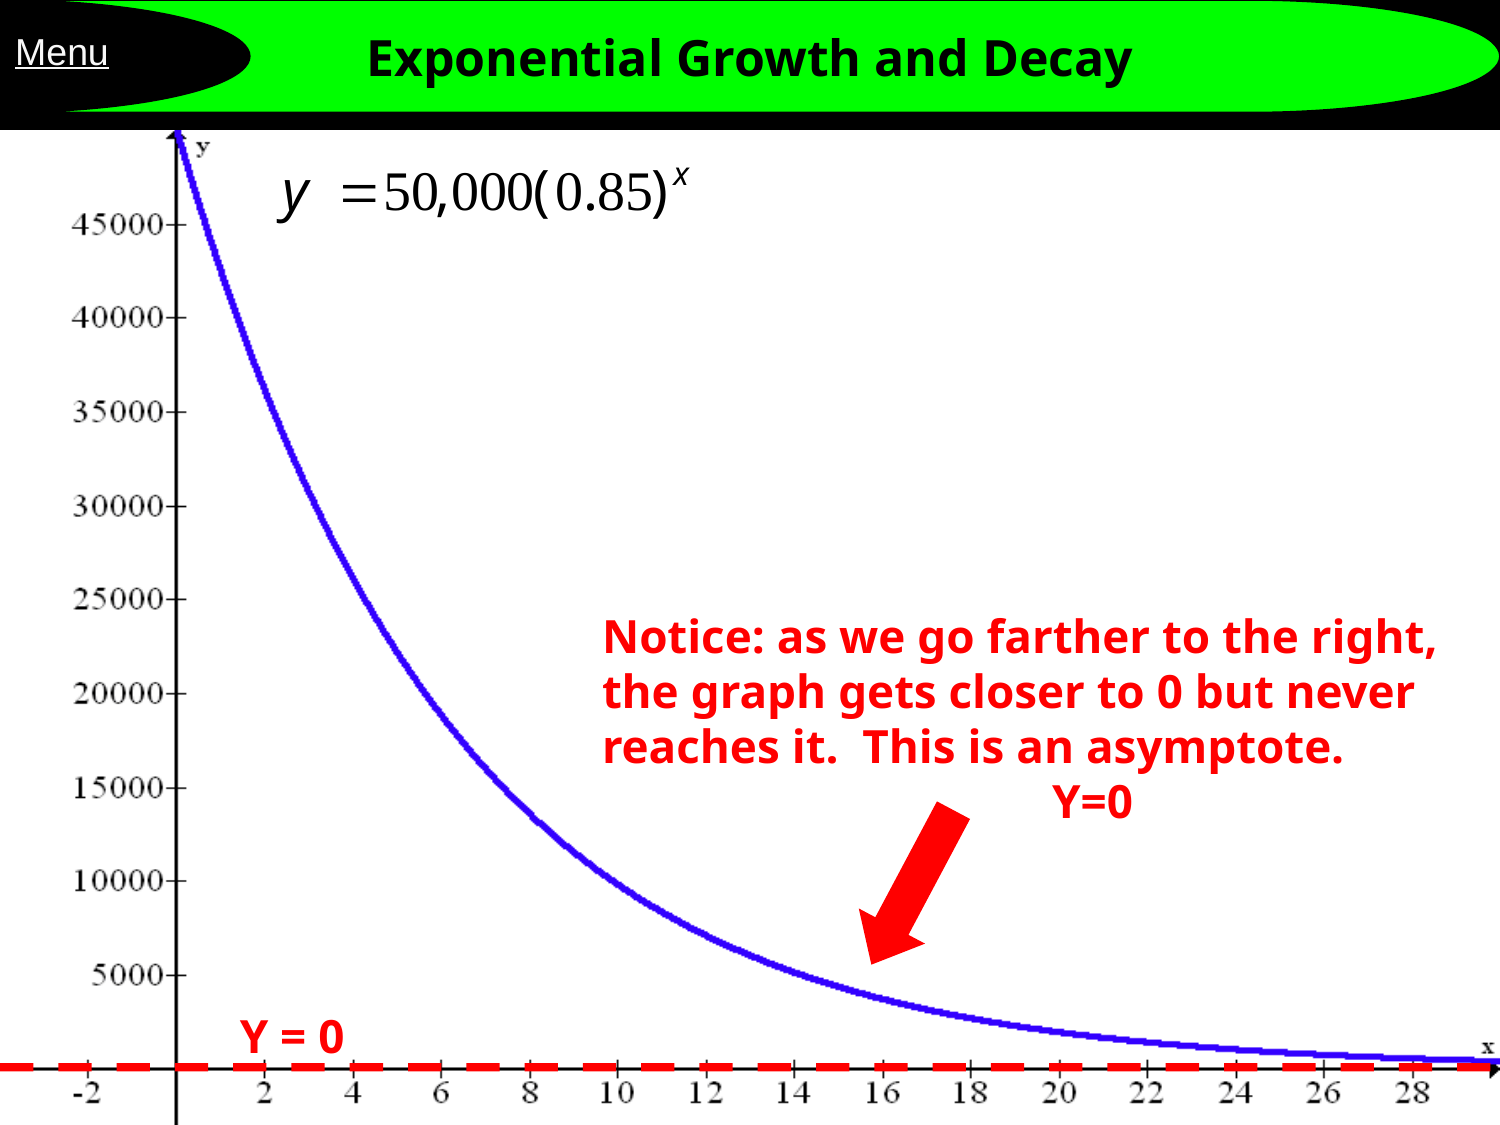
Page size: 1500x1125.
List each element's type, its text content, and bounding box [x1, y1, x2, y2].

text_box Exponential Growth and Decay [0, 0, 1500, 113]
picture [0, 130, 1500, 1125]
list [274, 149, 709, 239]
text_box Menu [0, 20, 124, 80]
